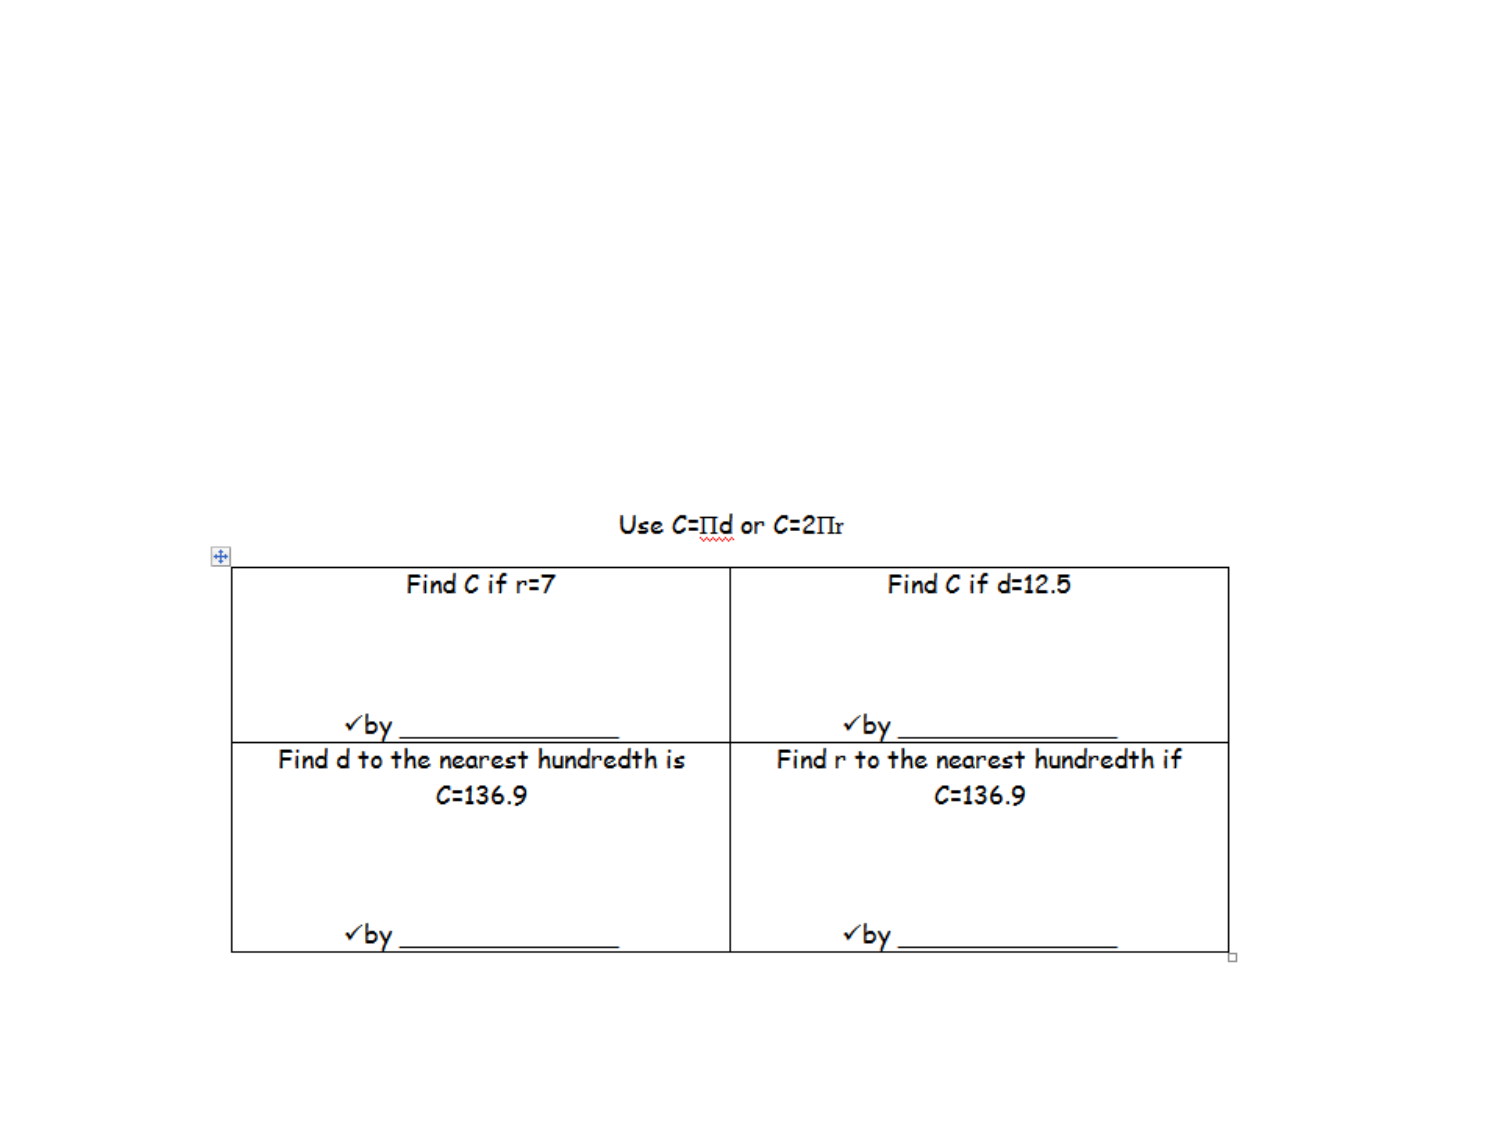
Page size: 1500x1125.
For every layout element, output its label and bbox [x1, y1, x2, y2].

picture [187, 487, 1301, 976]
